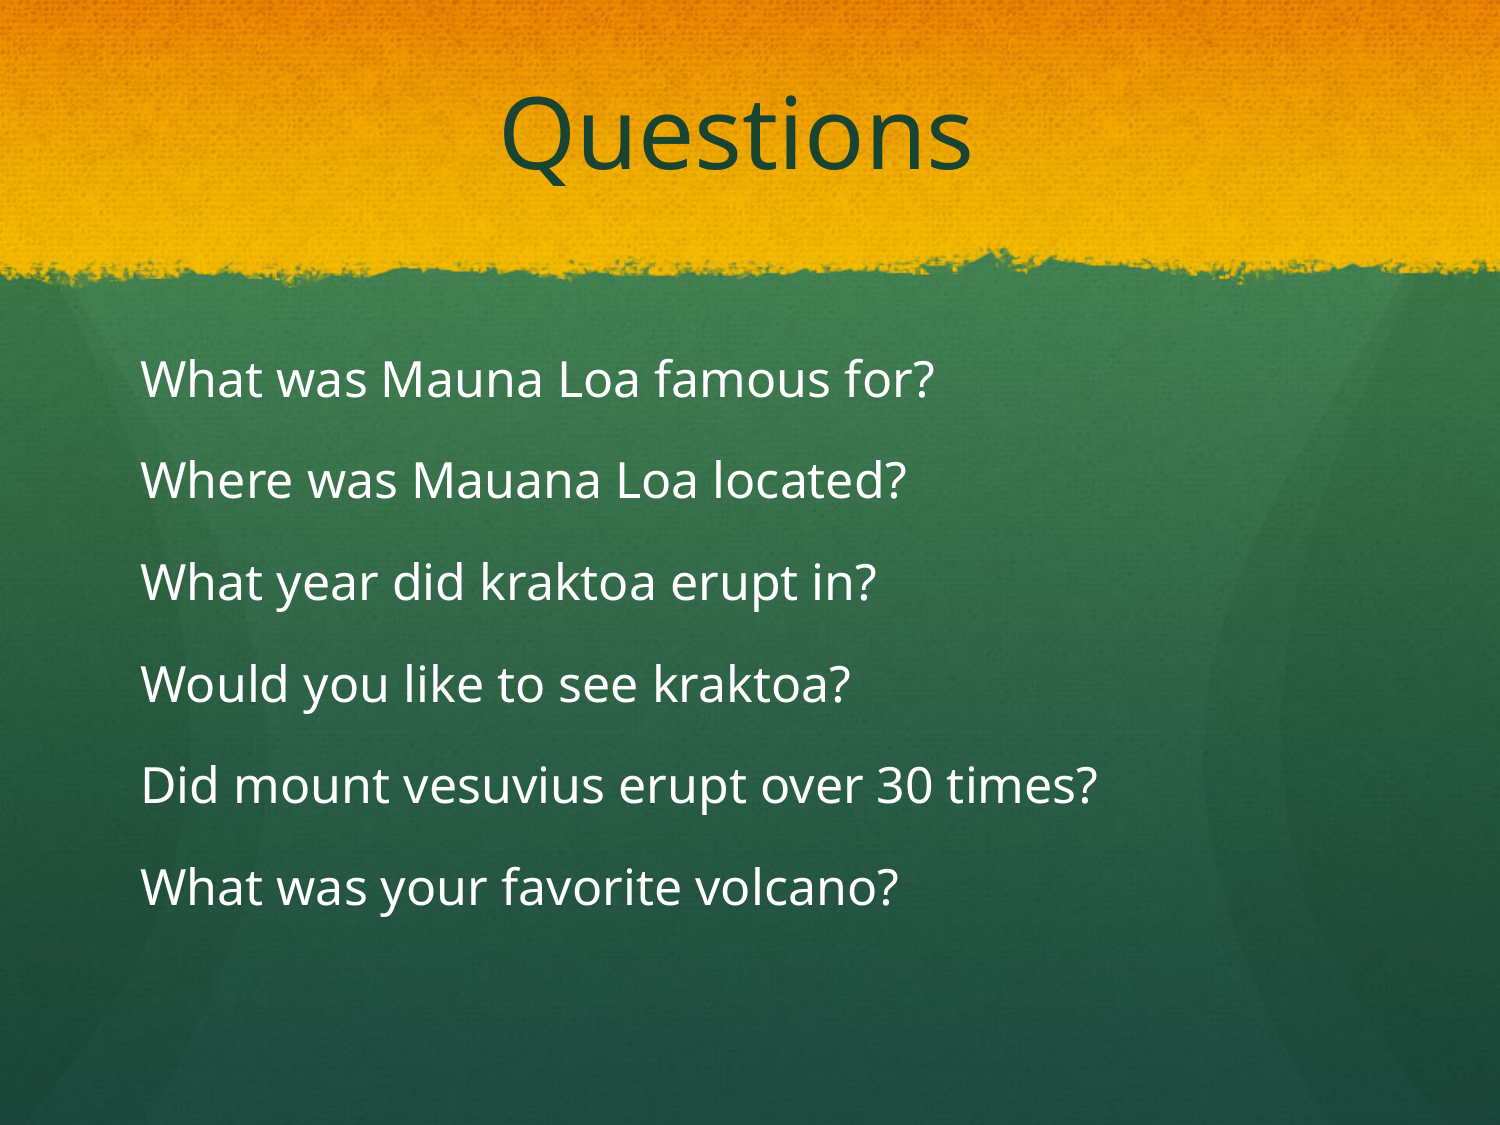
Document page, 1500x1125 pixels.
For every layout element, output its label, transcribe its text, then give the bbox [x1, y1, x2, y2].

title Questions [125, 13, 1375, 246]
list What was Mauna Loa famous for? Where was Mauana Loa located? What year did kraktoa erupt in? Would you like to see kraktoa? Did mount vesuvius erupt over 30 times? What was your favorite volcano? [125, 339, 1375, 1026]
picture [0, 0, 1500, 1125]
